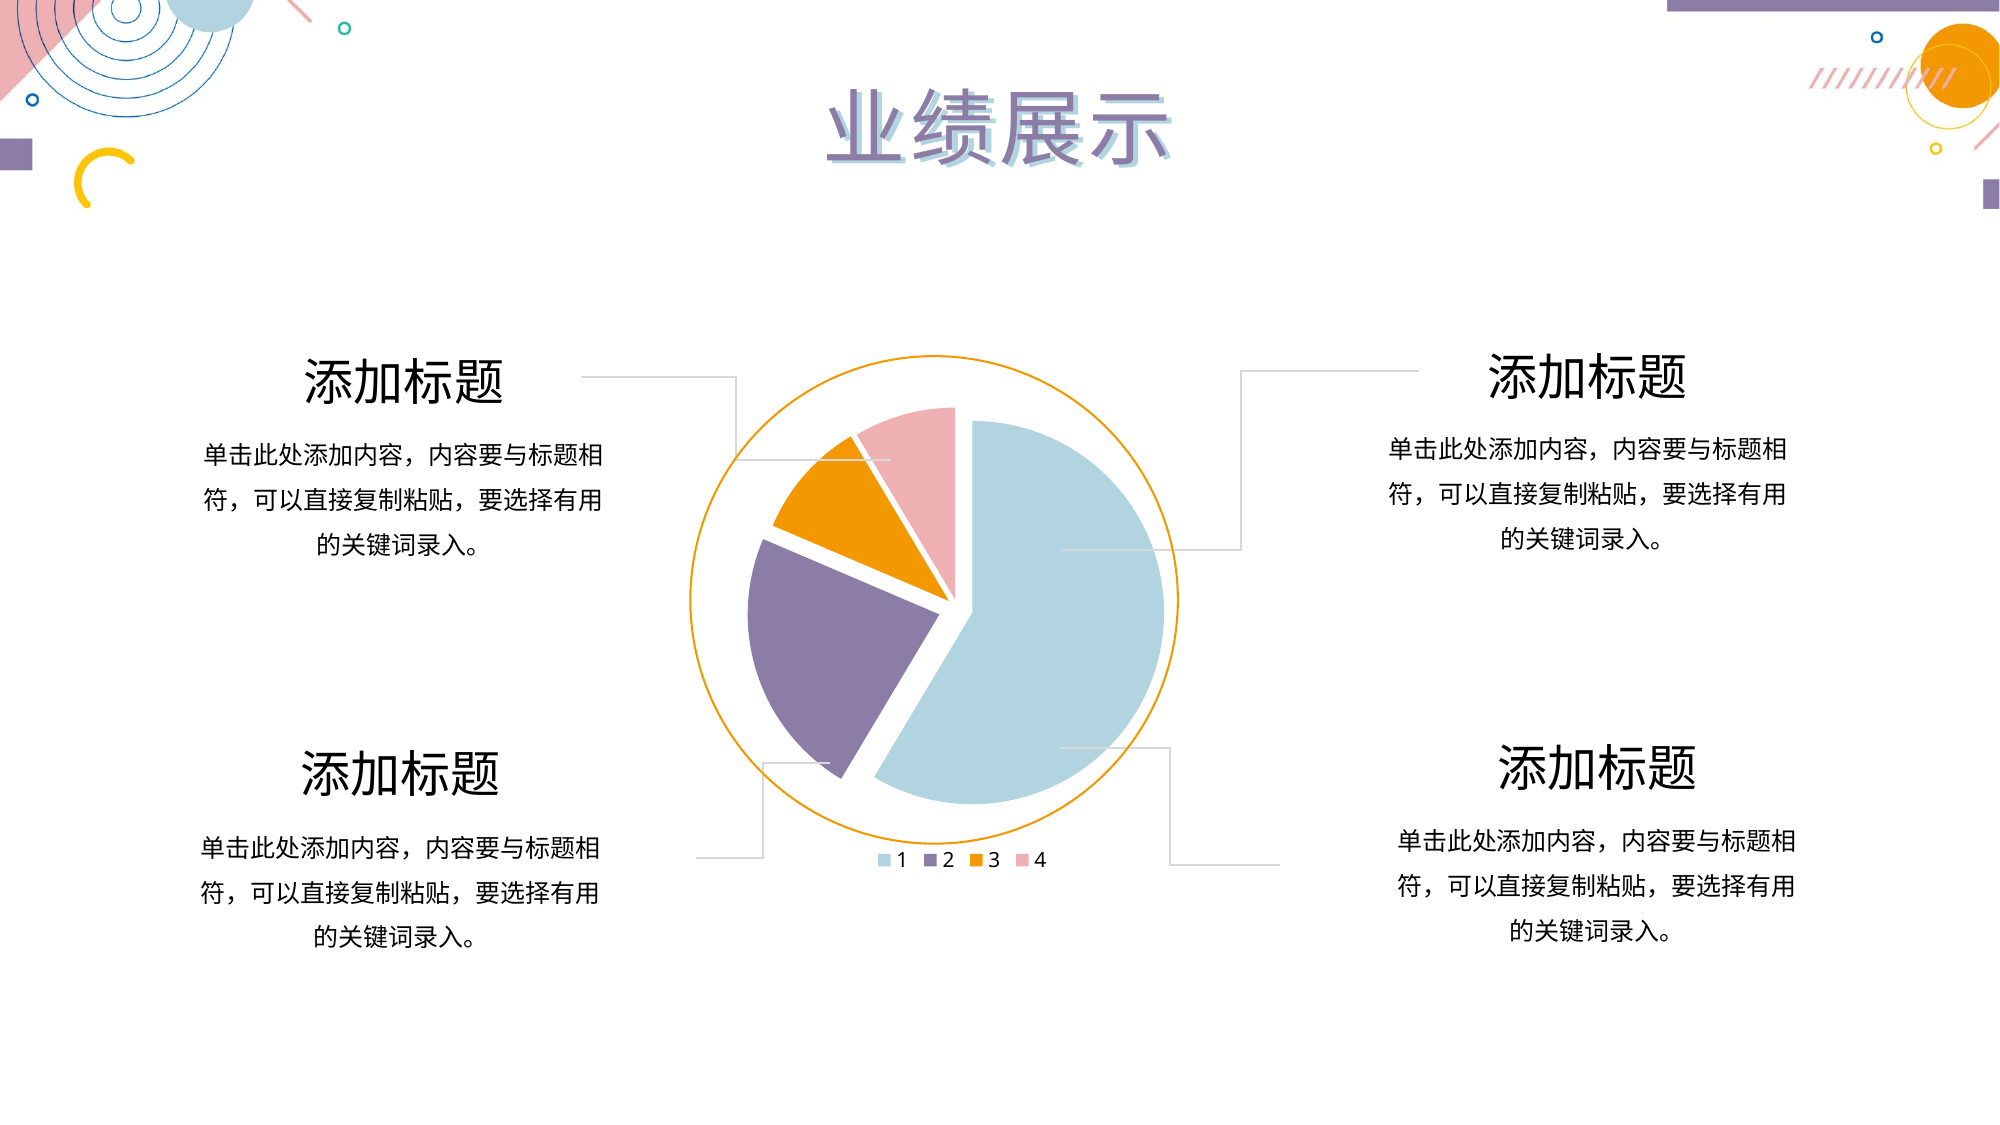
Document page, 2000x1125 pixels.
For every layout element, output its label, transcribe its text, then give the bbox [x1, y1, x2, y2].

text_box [695, 762, 830, 859]
text_box 单击此处添加内容，内容要与标题相符，可以直接复制粘贴，要选择有用的关键词录入。 [178, 417, 587, 567]
picture [0, 0, 2000, 1125]
chart [587, 387, 1329, 881]
text_box [835, 355, 1055, 387]
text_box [1061, 370, 1420, 550]
text_box 单击此处添加内容，内容要与标题相符，可以直接复制粘贴，要选择有用的关键词录入。 [175, 809, 626, 960]
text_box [752, 67, 1247, 188]
text_box 添加标题 [1453, 337, 1723, 411]
text_box 添加标题 [1462, 729, 1732, 803]
text_box 添加标题 [269, 343, 539, 417]
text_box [1060, 747, 1280, 865]
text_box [581, 376, 891, 461]
text_box 单击此处添加内容，内容要与标题相符，可以直接复制粘贴，要选择有用的关键词录入。 [1363, 411, 1813, 562]
text_box 添加标题 [266, 734, 536, 809]
text_box 单击此处添加内容，内容要与标题相符，可以直接复制粘贴，要选择有用的关键词录入。 [1372, 803, 1823, 953]
